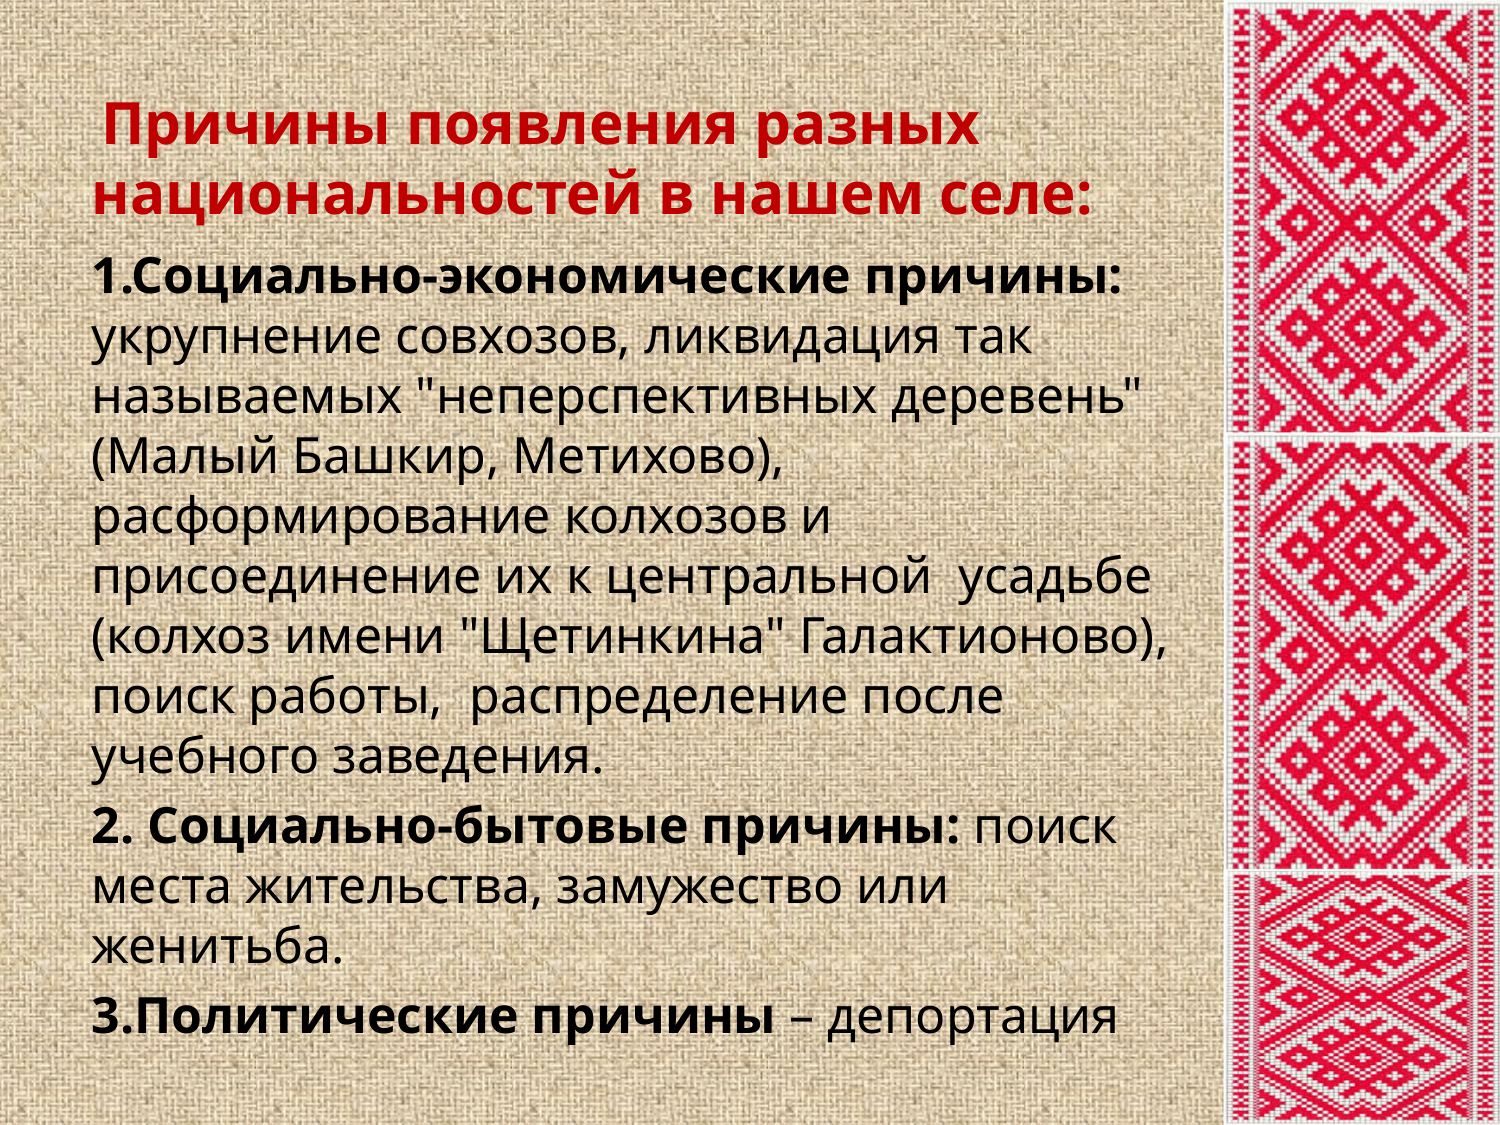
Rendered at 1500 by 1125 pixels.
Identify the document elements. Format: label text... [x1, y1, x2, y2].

picture [1224, 362, 1500, 432]
picture [1224, 0, 1500, 84]
list 1.Социально-экономические причины: укрупнение совхозов, ликвидация так называемых "неперспективных деревень" (Малый Башкир, Метихово), расформирование колхозов и присоединение их к центральной усадьбе (колхоз имени "Щетинкина" Галактионово), поиск работы, распределение после учебного заведения. 2. Социально-бытовые причины: поиск места жительства, замужество или женитьба. 3.Политические причины – депортация [76, 235, 1189, 1075]
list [1138, 84, 1500, 362]
title Причины появления разных национальностей в нашем селе: [76, 42, 1128, 234]
picture [1138, 433, 1500, 1125]
